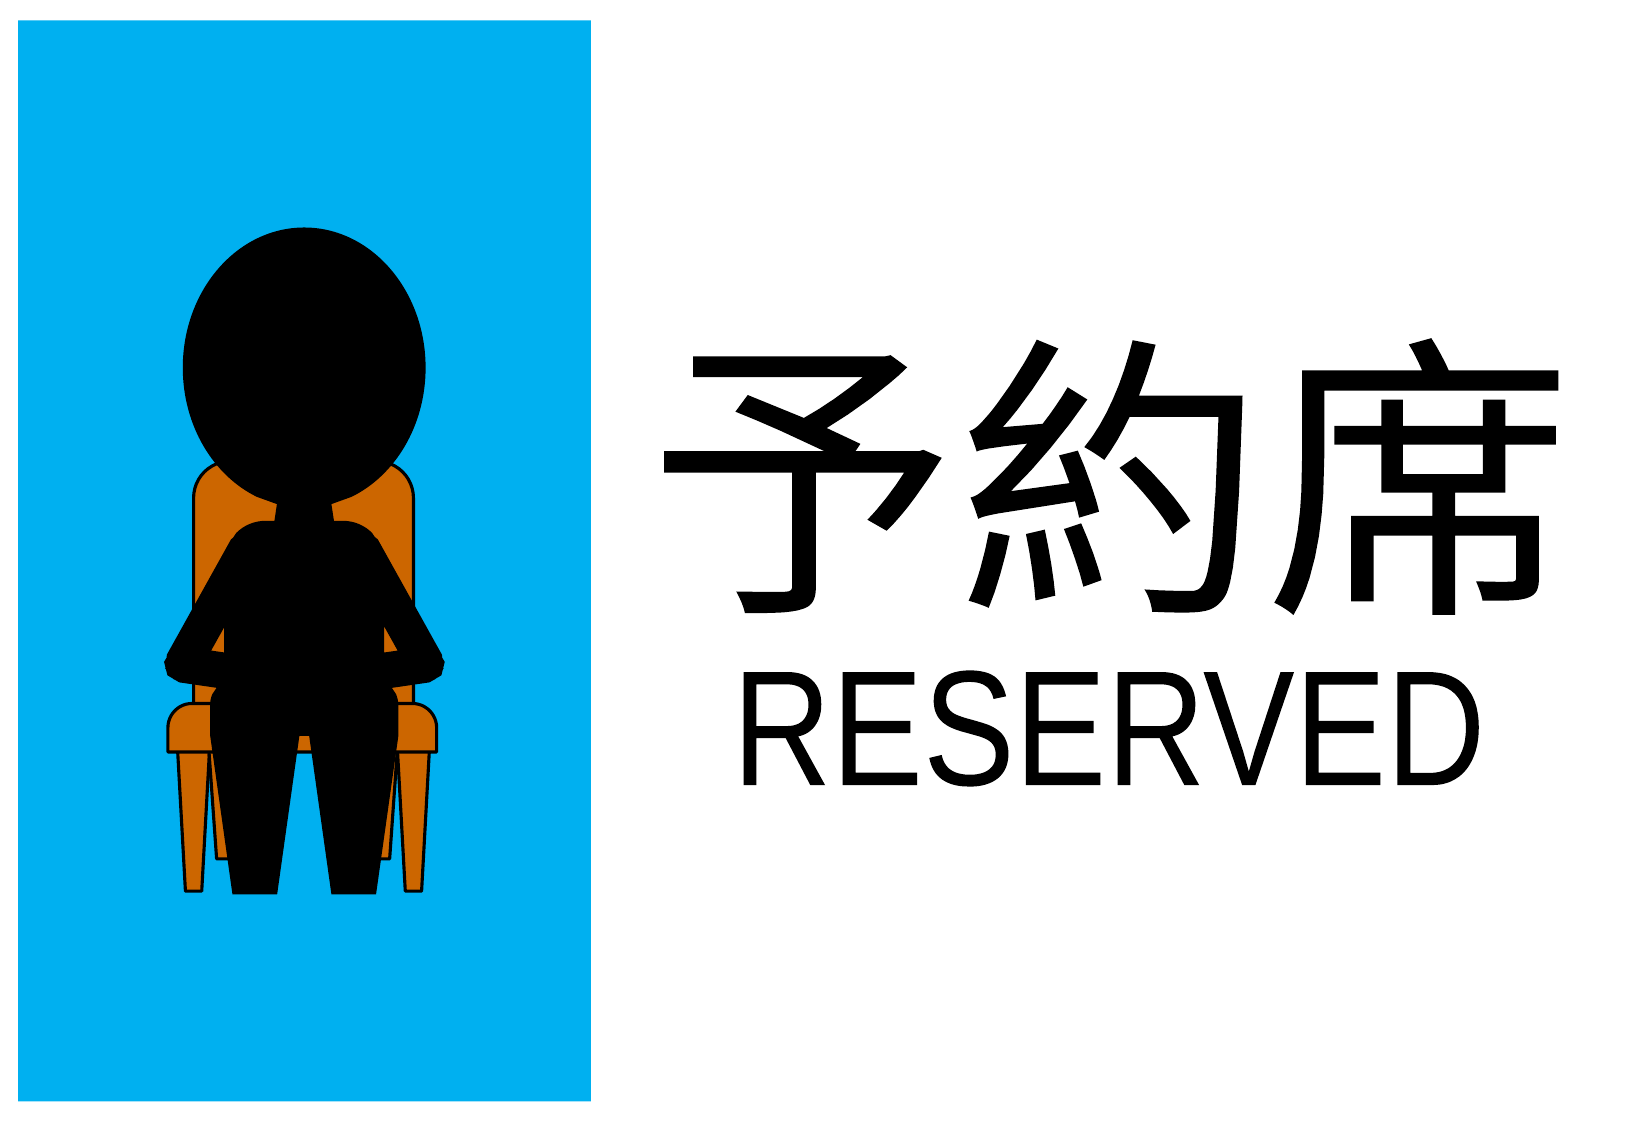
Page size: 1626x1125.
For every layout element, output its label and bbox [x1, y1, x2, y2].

text_box [163, 227, 446, 895]
text_box [663, 337, 1559, 787]
text_box [16, 18, 593, 1103]
